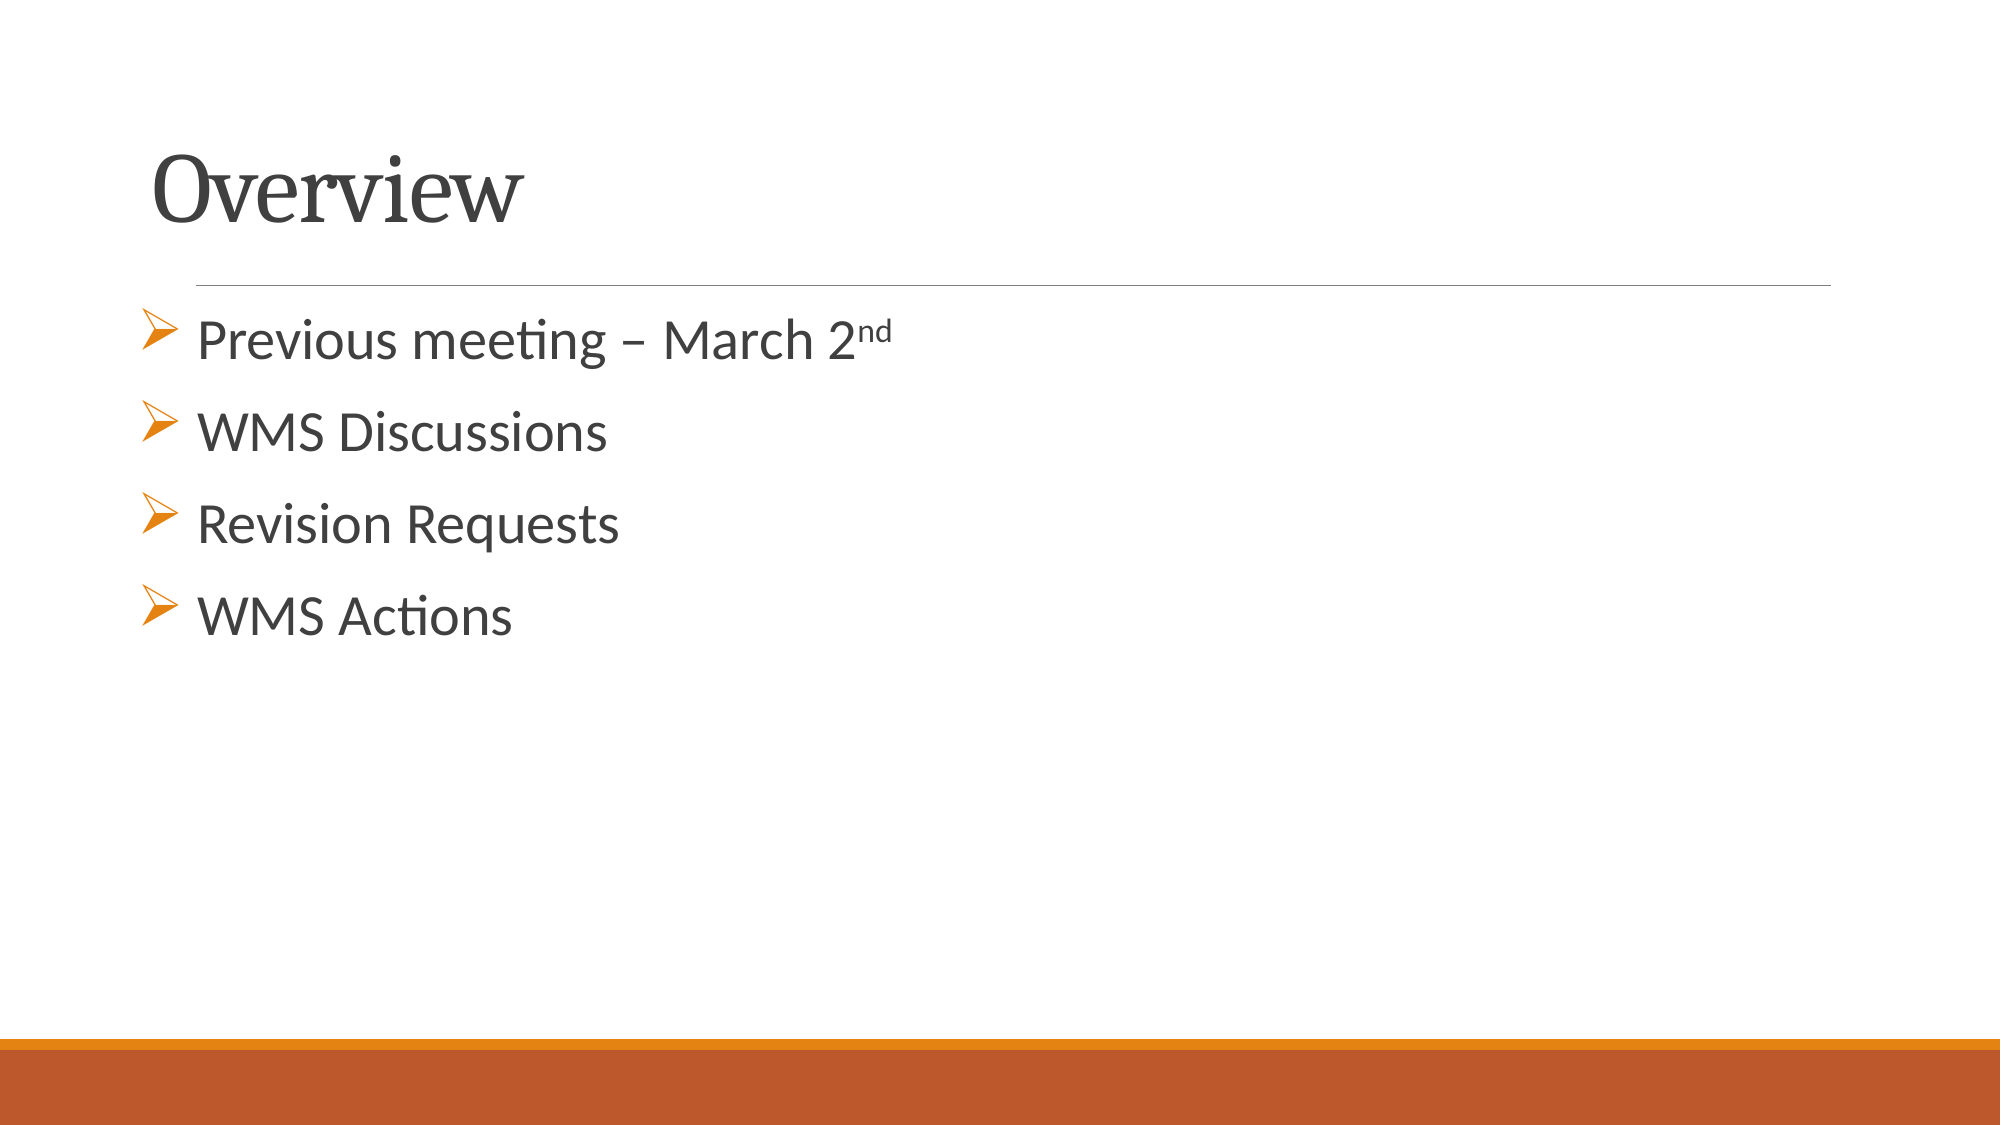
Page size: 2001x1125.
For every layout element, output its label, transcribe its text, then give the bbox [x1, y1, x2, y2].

list Previous meeting – March 2nd WMS Discussions Revision Requests WMS Actions [137, 301, 1863, 1013]
title Overview [137, 41, 1863, 251]
